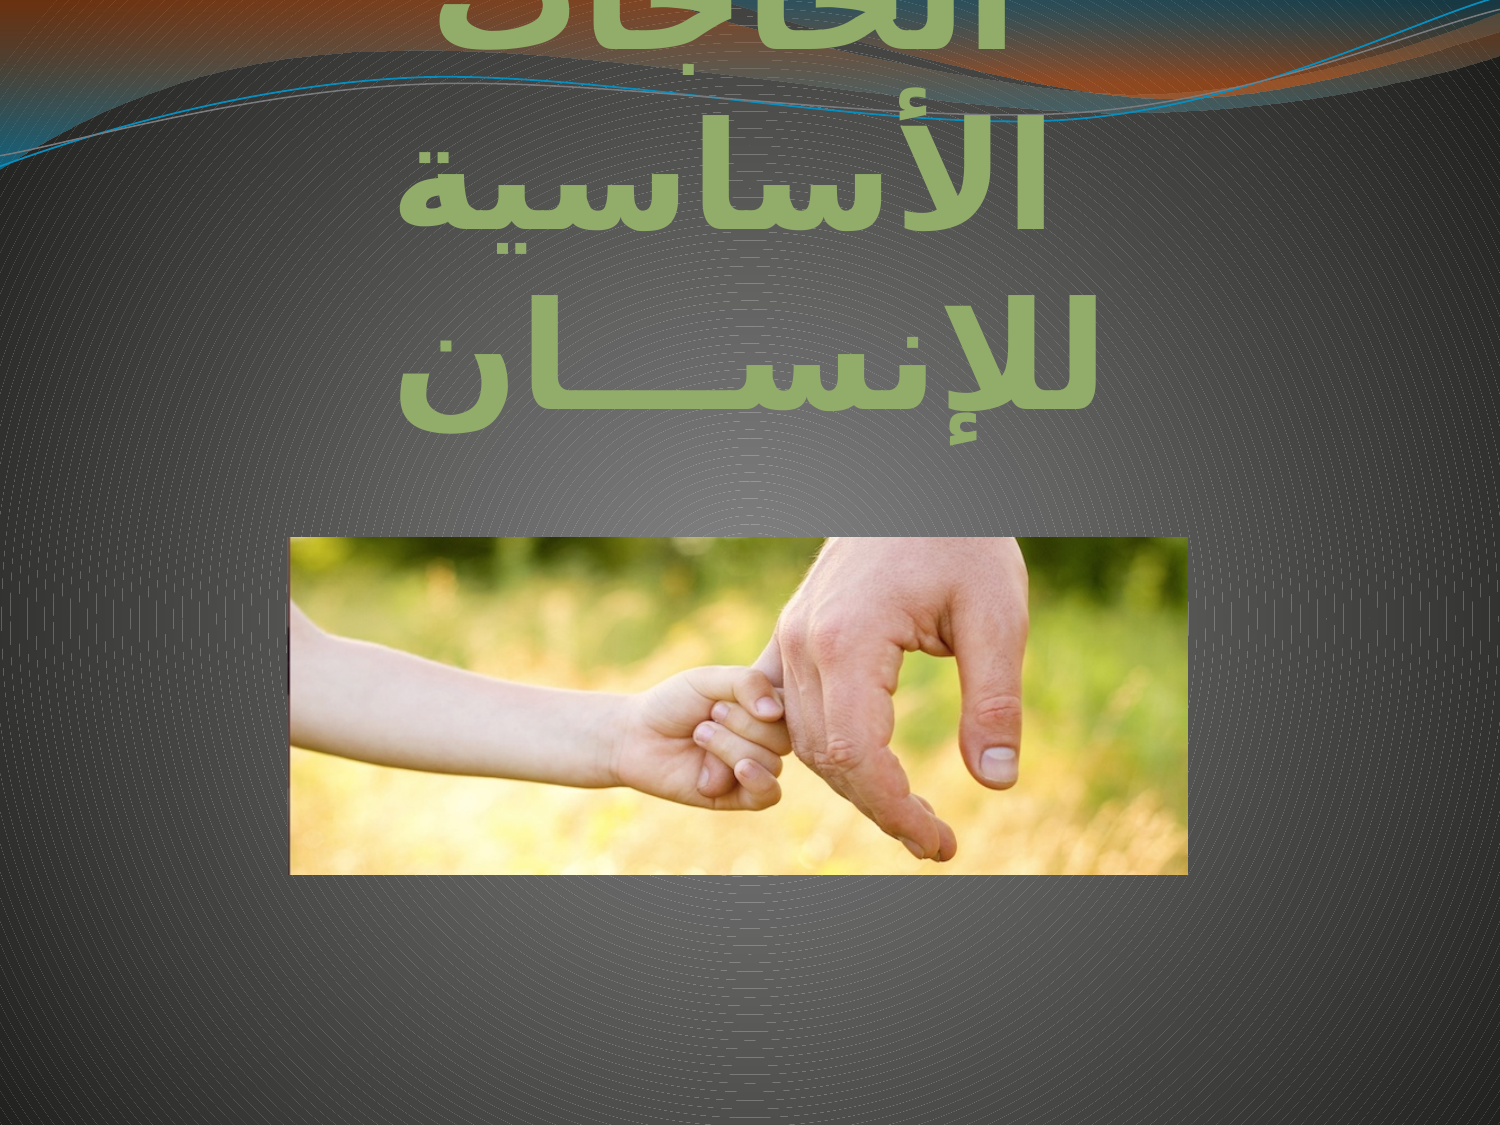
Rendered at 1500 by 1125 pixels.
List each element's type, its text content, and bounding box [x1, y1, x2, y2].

title الحاجات الأساسية للإنســـان [86, 216, 1362, 440]
picture [287, 537, 1188, 876]
picture [965, 119, 990, 123]
picture [900, 115, 915, 119]
